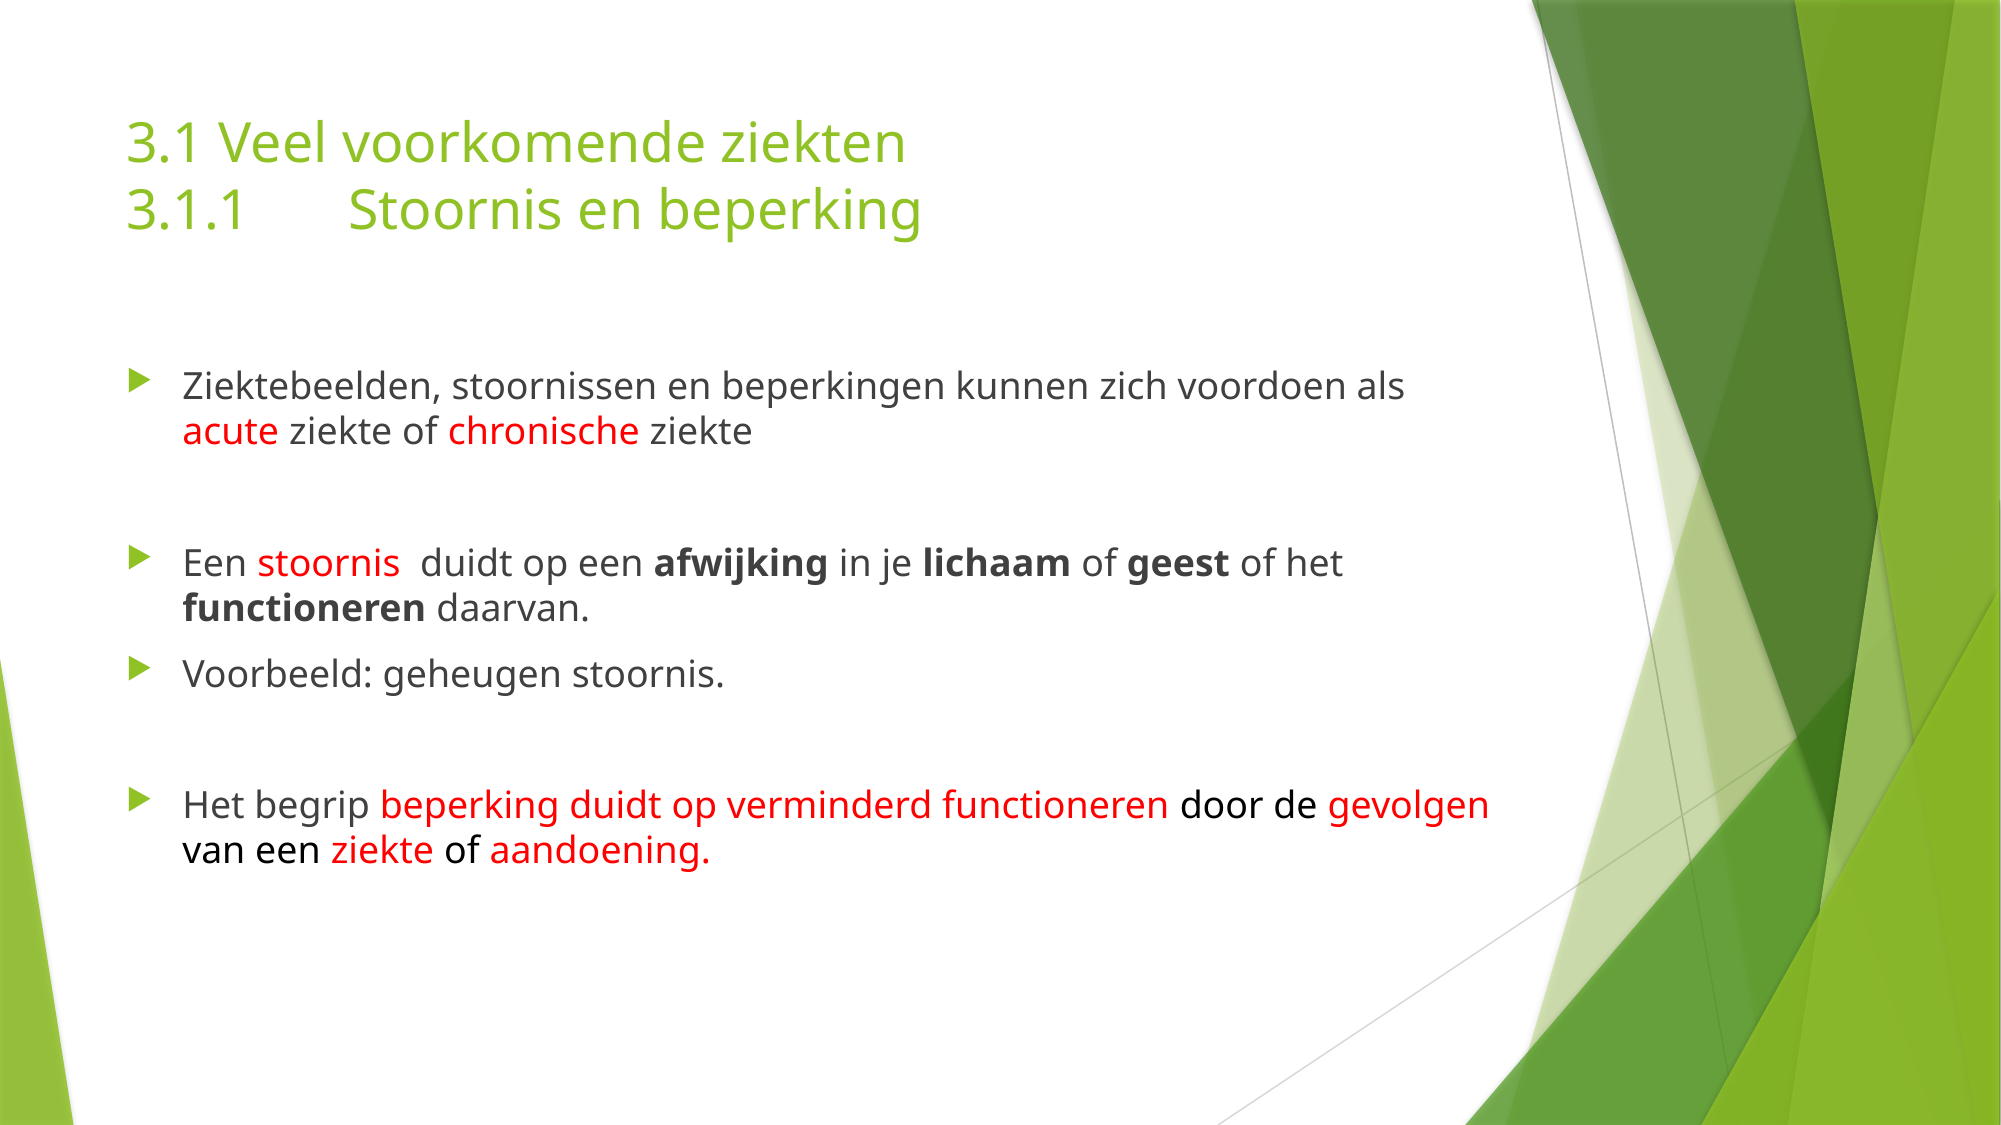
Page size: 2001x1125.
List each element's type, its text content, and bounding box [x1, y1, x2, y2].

list Ziektebeelden, stoornissen en beperkingen kunnen zich voordoen als acute ziekte of chronische ziekte Een stoornis duidt op een afwijking in je lichaam of geest of het functioneren daarvan. Voorbeeld: geheugen stoornis. Het begrip beperking duidt op verminderd functioneren door de gevolgen van een ziekte of aandoening. [111, 354, 1522, 992]
title 3.1 Veel voorkomende ziekten 3.1.1 Stoornis en beperking [111, 99, 1522, 317]
